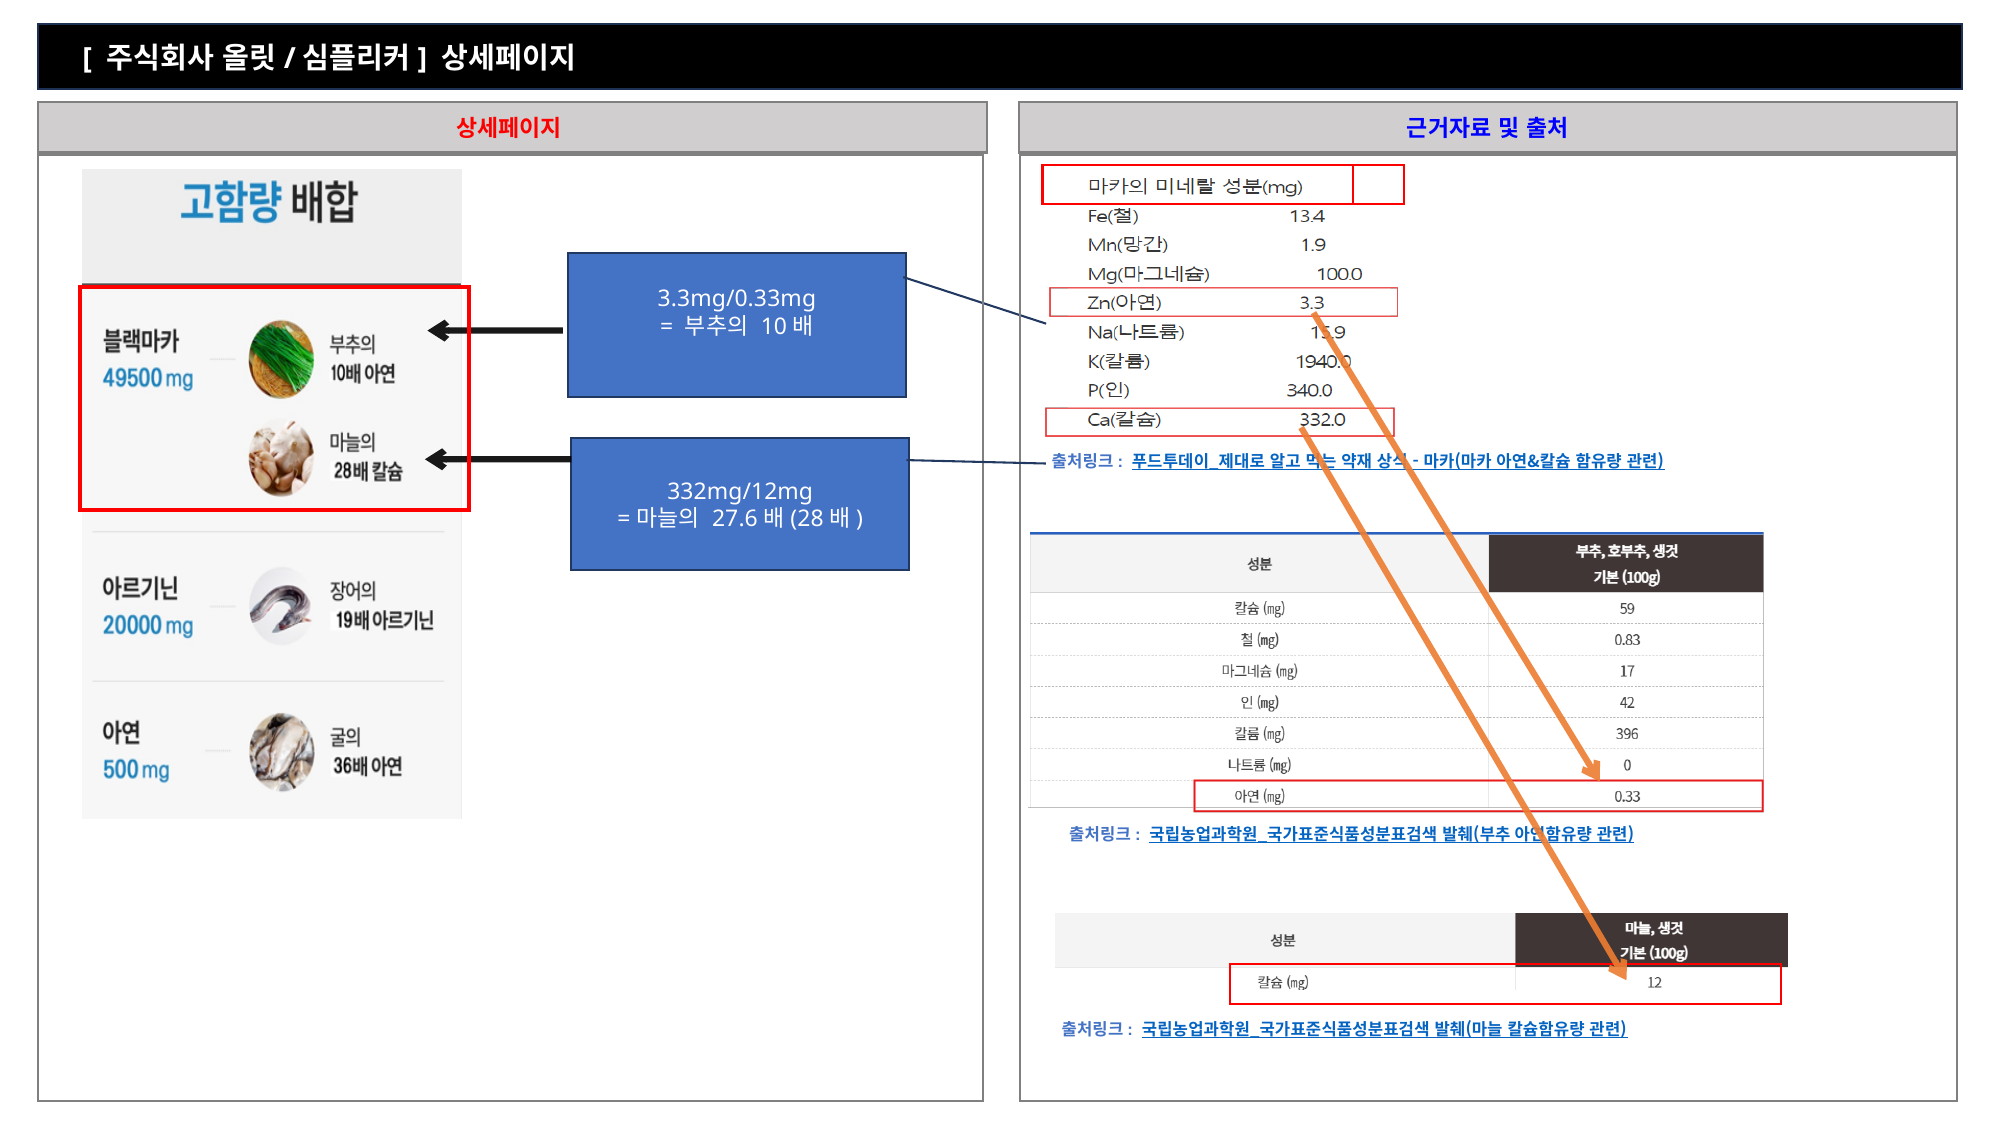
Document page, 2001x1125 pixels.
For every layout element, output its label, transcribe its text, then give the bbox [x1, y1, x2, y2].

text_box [1222, 403, 1691, 691]
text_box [1187, 541, 1741, 867]
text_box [37, 101, 1957, 1101]
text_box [1046, 913, 1788, 1055]
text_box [1036, 161, 1783, 490]
text_box [ 주식회사 올릿/심플리커] 상세페이지 [37, 23, 1963, 90]
